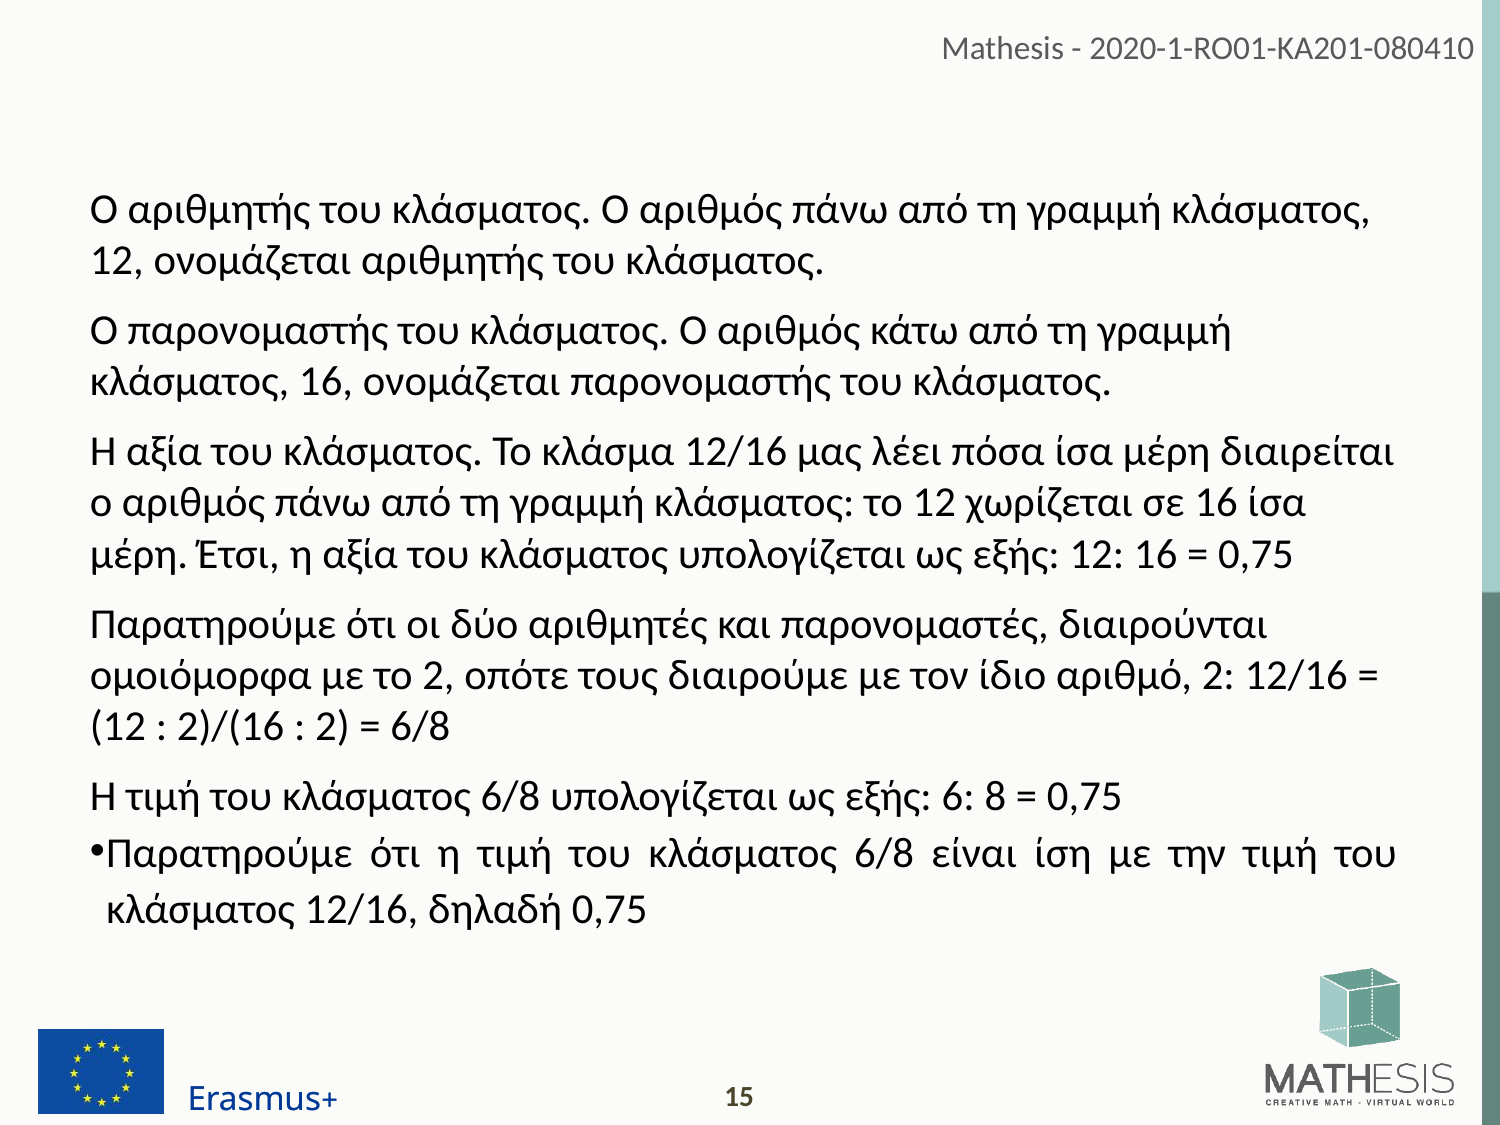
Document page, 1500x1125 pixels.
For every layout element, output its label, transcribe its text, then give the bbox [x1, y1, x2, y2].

picture [38, 1029, 164, 1114]
list Ο αριθμητής του κλάσματος. Ο αριθμός πάνω από τη γραμμή κλάσματος, 12, ονομάζεται αριθμητής του κλάσματος. Ο παρονομαστής του κλάσματος. Ο αριθμός κάτω από τη γραμμή κλάσματος, 16, ονομάζεται παρονομαστής του κλάσματος. Η αξία του κλάσματος. Το κλάσμα 12/16 μας λέει πόσα ίσα μέρη διαιρείται ο αριθμός πάνω από τη γραμμή κλάσματος: το 12 χωρίζεται σε 16 ίσα μέρη. Έτσι, η αξία του κλάσματος υπολογίζεται ως εξής: 12: 16 = 0,75 Παρατηρούμε ότι οι δύο αριθμητές και παρονομαστές, διαιρούνται ομοιόμορφα με το 2, οπότε τους διαιρούμε με τον ίδιο αριθμό, 2: 12/16 = (12 : 2)/(16 : 2) = 6/8 Η τιμή του κλάσματος 6/8 υπολογίζεται ως εξής: 6: 8 = 0,75 Παρατηρούμε ότι η τιμή του κλάσματος 6/8 είναι ίση με την τιμή του κλάσματος 12/16, δηλαδή 0,75 [75, 173, 1425, 953]
